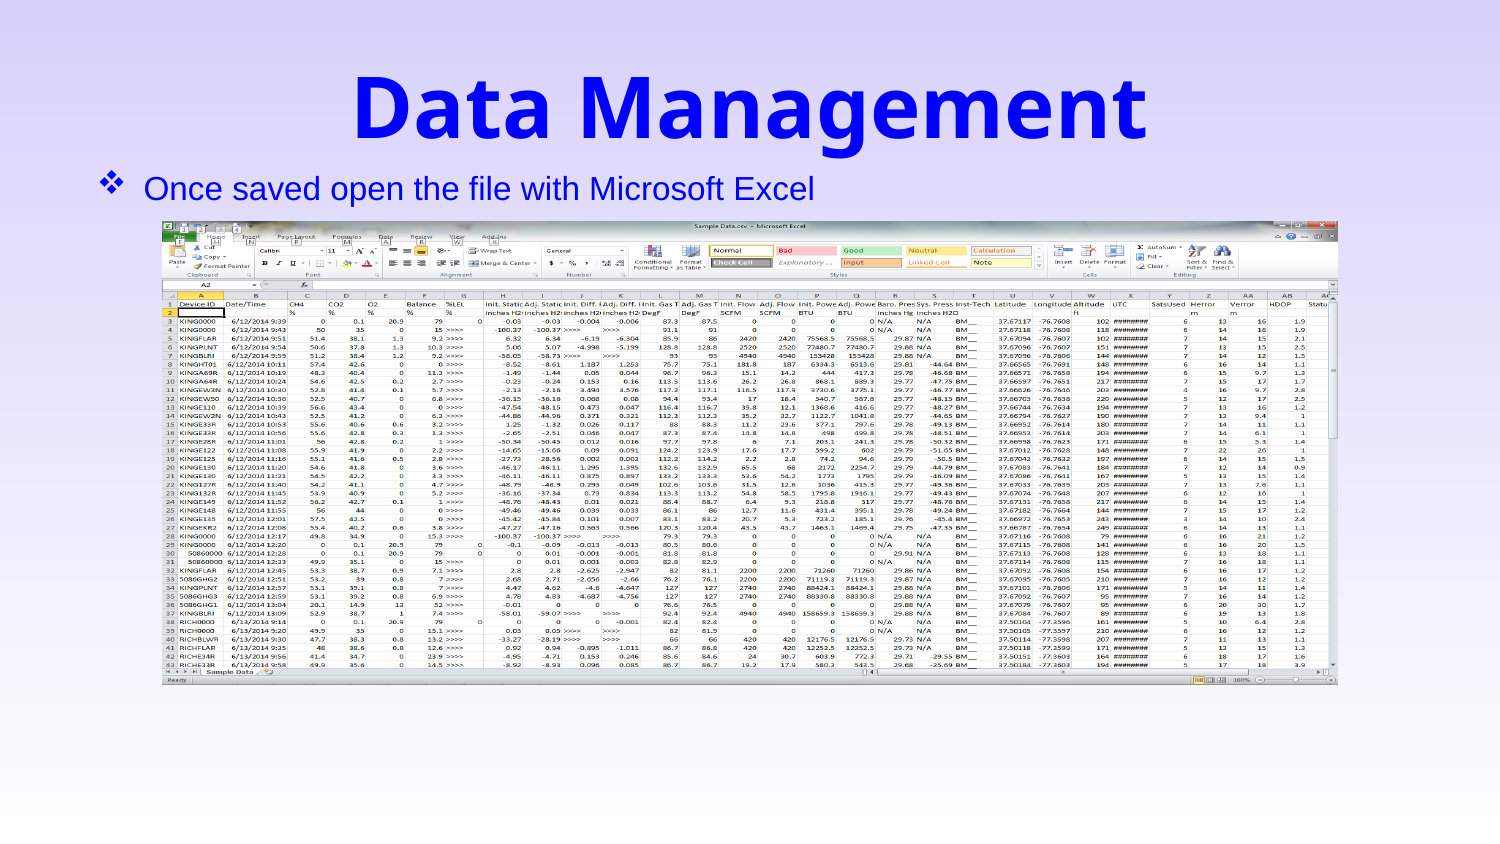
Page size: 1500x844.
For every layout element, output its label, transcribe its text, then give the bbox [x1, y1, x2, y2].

text_box Once saved open the file with Microsoft Excel [82, 159, 1450, 214]
title Data Management [75, 33, 1425, 175]
picture [162, 221, 1338, 685]
